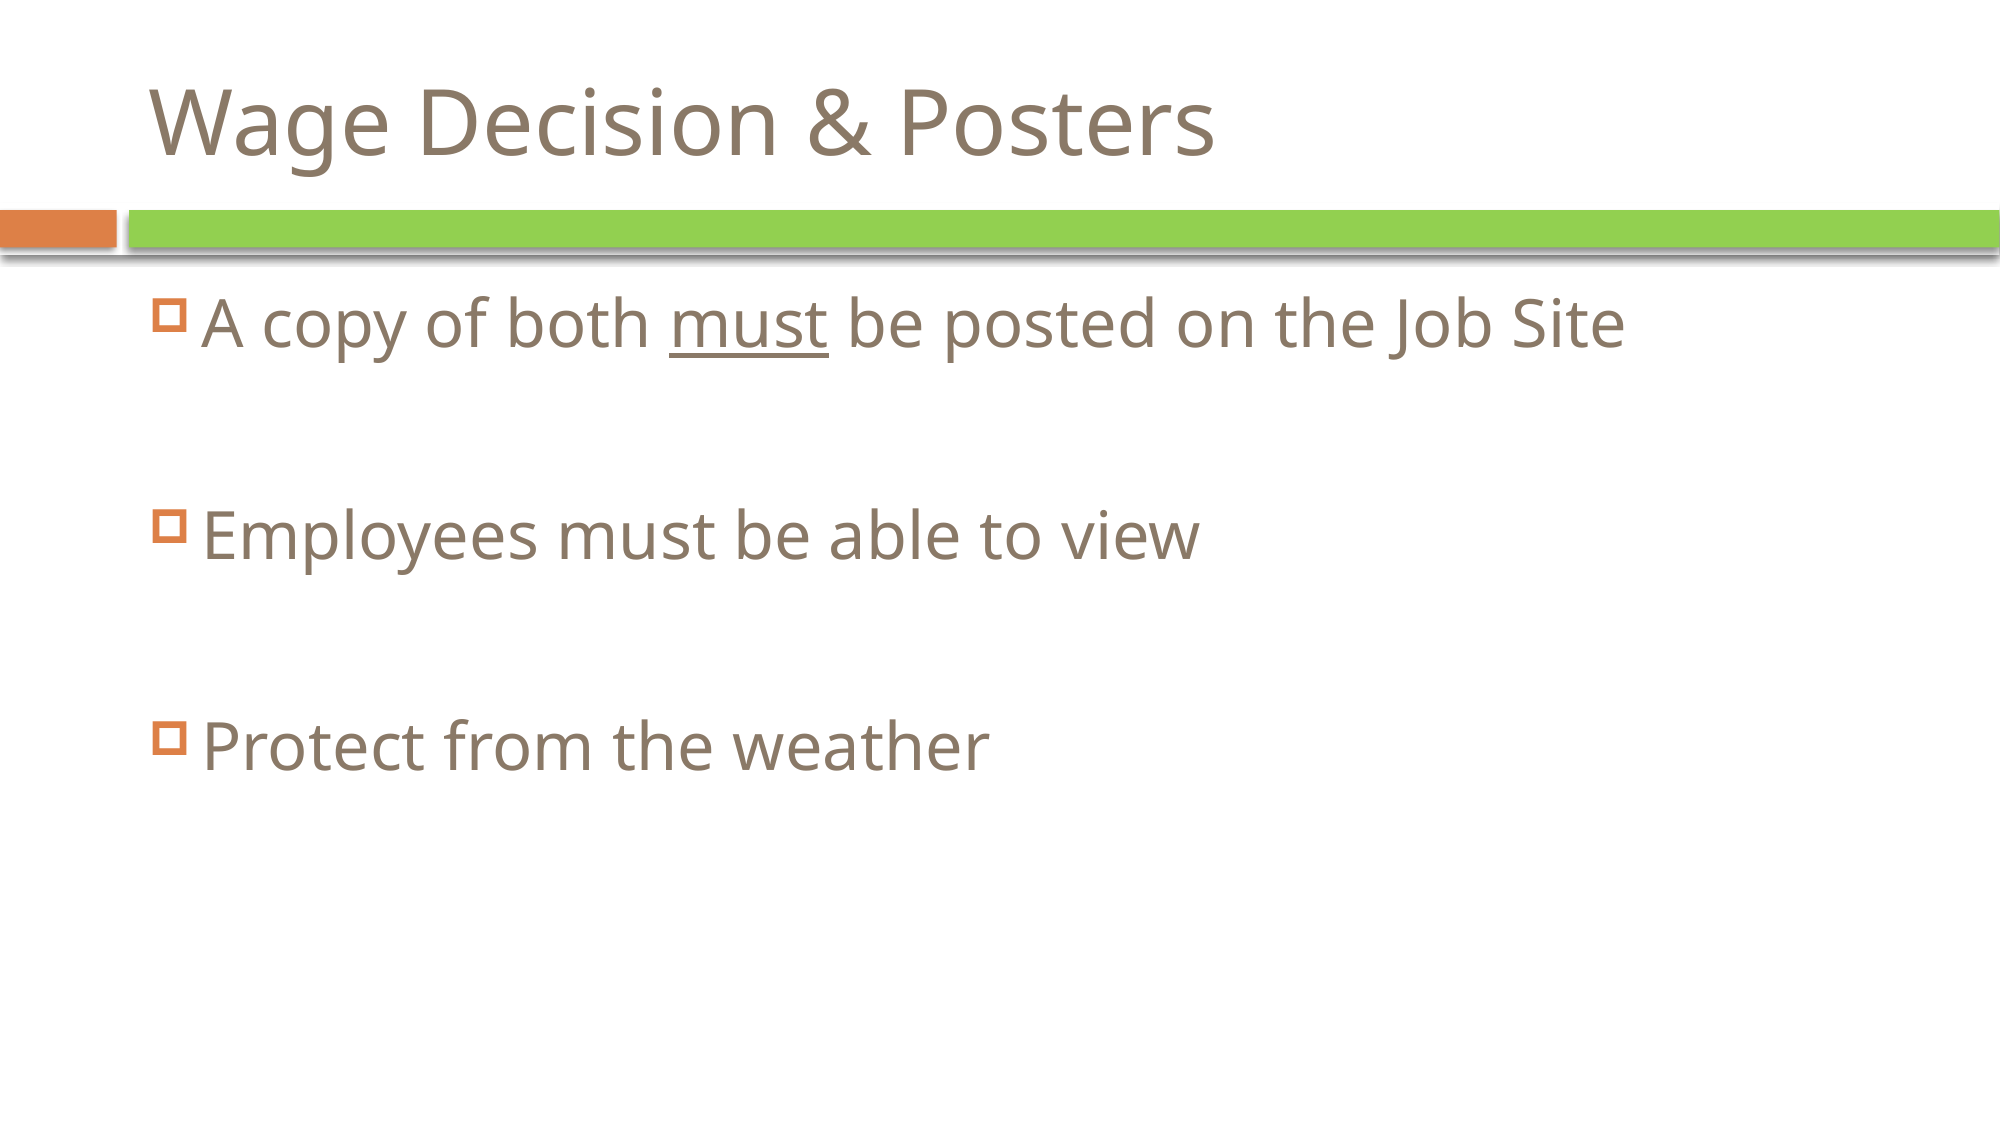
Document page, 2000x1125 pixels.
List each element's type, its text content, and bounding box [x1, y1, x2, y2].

title Wage Decision & Posters [133, 37, 1917, 200]
list A copy of both must be posted on the Job Site Employees must be able to view Protect from the weather [133, 262, 1917, 1000]
